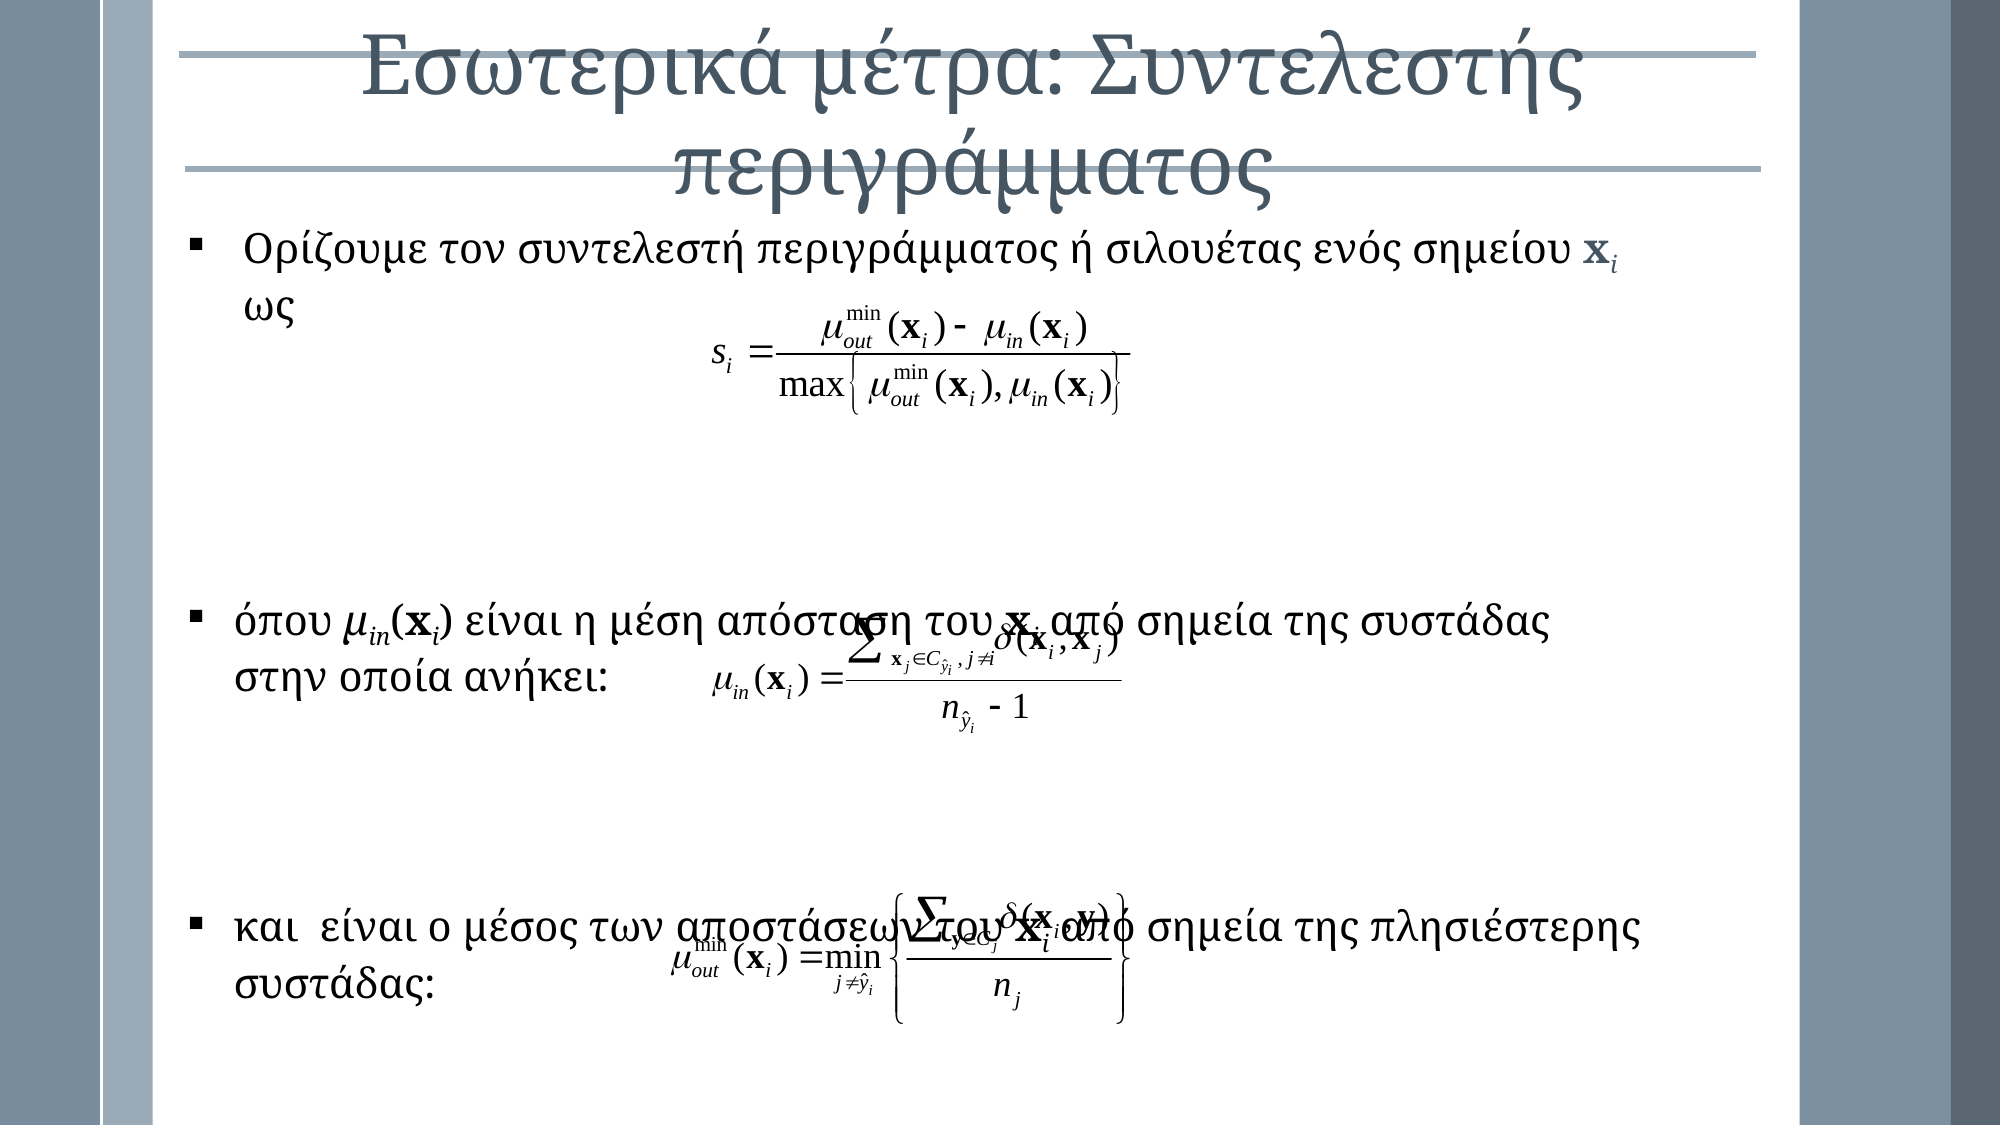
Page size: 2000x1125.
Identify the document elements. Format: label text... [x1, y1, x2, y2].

text_box Εσωτερικά μέτρα: Συντελεστής περιγράμματος [149, 3, 1797, 219]
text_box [704, 609, 1128, 744]
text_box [704, 296, 1140, 424]
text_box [662, 884, 1140, 1032]
